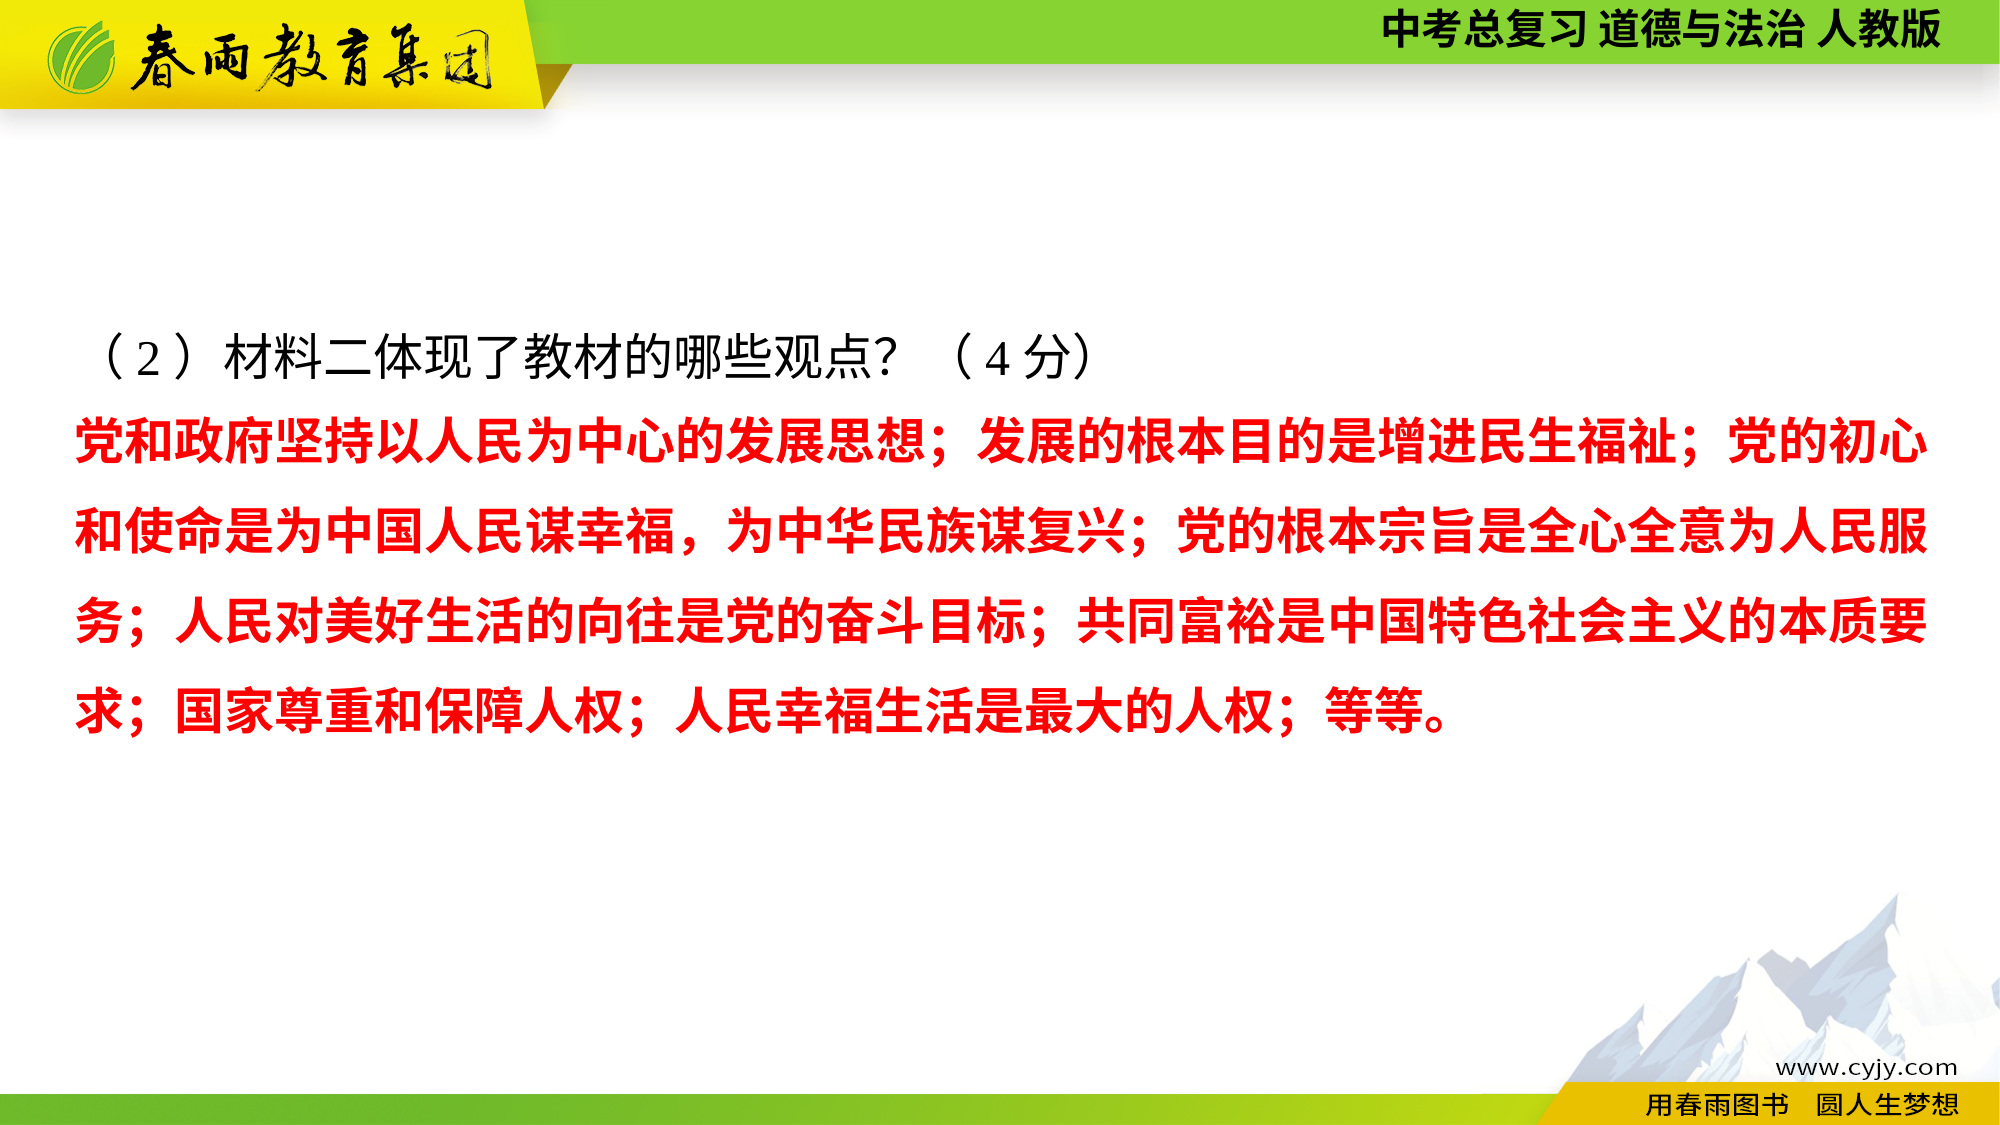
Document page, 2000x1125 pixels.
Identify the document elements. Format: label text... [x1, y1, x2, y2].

text_box 党和政府坚持以人民为中心的发展思想；发展的根本目的是增进民生福祉；党的初心和使命是为中国人民谋幸福，为中华民族谋复兴；党的根本宗旨是全心全意为人民服务；人民对美好生活的向往是党的奋斗目标；共同富裕是中国特色社会主义的本质要求；国家尊重和保障人权；人民幸福生活是最大的人权；等等。 [59, 372, 1944, 748]
list （2）材料二体现了教材的哪些观点？（4分） [59, 287, 1944, 372]
picture [0, 0, 2000, 1125]
